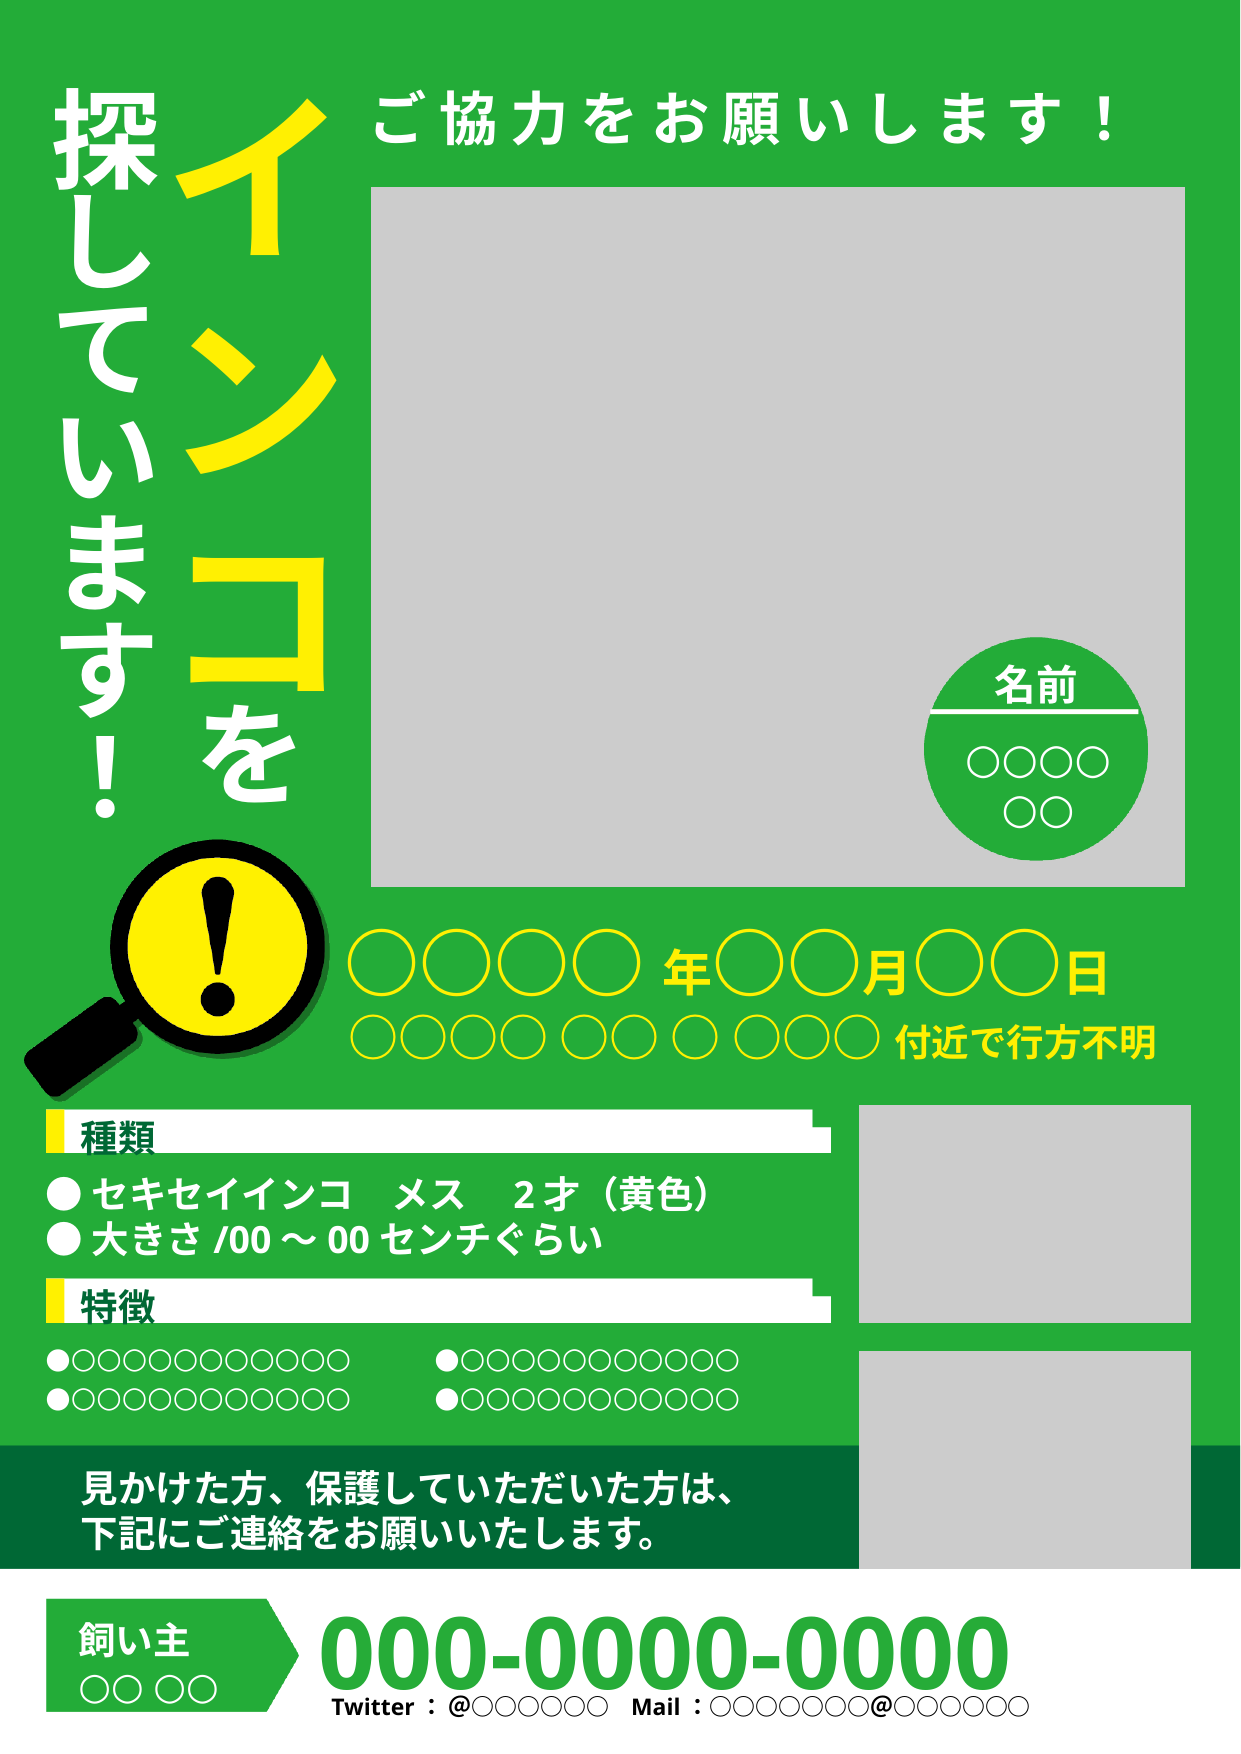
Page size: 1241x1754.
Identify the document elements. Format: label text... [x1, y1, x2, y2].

text_box 特徴 [66, 1323, 290, 1327]
text_box 000-0000-0000 [303, 1576, 1194, 1717]
text_box ご協力をお願いします！ [354, 74, 1201, 159]
text_box 探 し て い ま す ！ [26, 61, 185, 839]
picture [0, 0, 1241, 1569]
text_box Twitter： ＠○○○○○○ Mail：○○○○○○○＠○○○○○○ [316, 1684, 1050, 1754]
text_box インコ [149, 56, 355, 732]
text_box を [185, 686, 339, 827]
picture [46, 1598, 299, 1712]
text_box ●○○○○○○○○○○○ ●○○○○○○○○○○○ [30, 1327, 419, 1421]
text_box ●○○○○○○○○○○○ ●○○○○○○○○○○○ [419, 1327, 841, 1421]
text_box 飼い主 ○○ ○○ [63, 1609, 303, 1715]
text_box 見かけた方、保護していただいた方は、 下記にご連絡をお願いいたします。 [66, 1457, 850, 1563]
text_box 種類 [66, 1153, 290, 1163]
text_box ●セキセイインコ メス 2才（黄色） ●大きさ/00〜00センチぐらい [30, 1163, 814, 1269]
text_box ○○○○年○○月○○日 [330, 908, 1241, 1014]
text_box ○○○○ ○○ ○ ○○○付近で行方不明 [333, 998, 1241, 1074]
